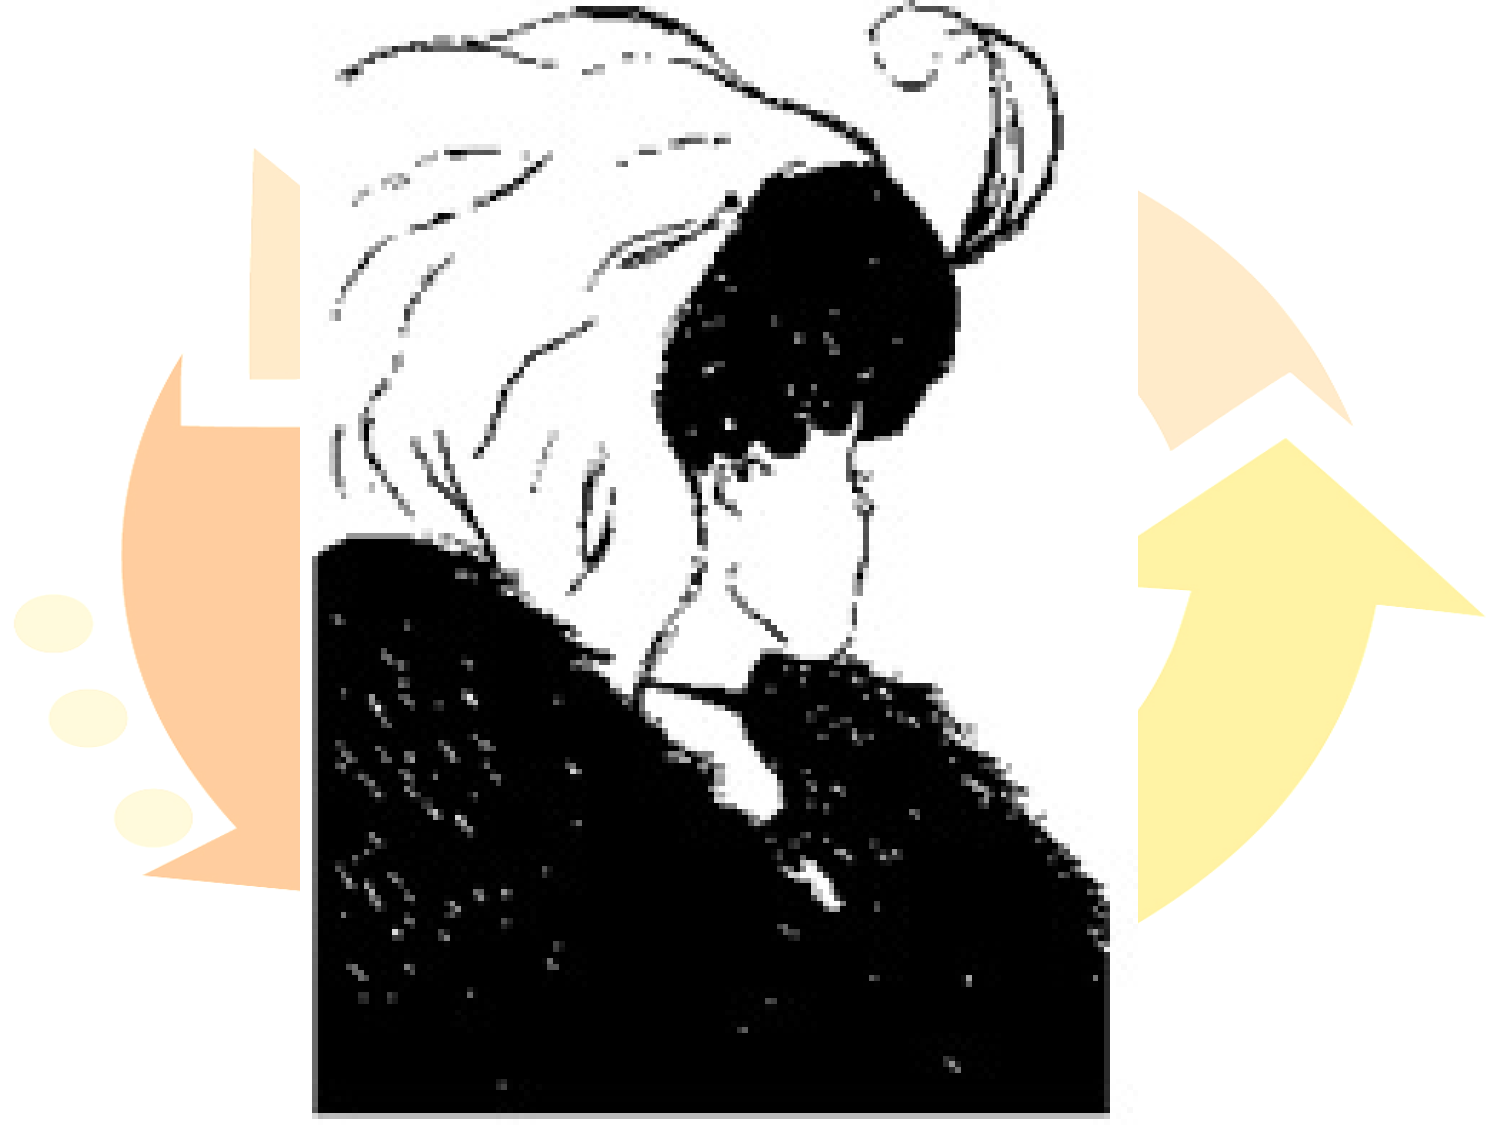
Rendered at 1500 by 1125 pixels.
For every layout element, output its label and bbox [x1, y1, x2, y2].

picture [299, 0, 1138, 1125]
